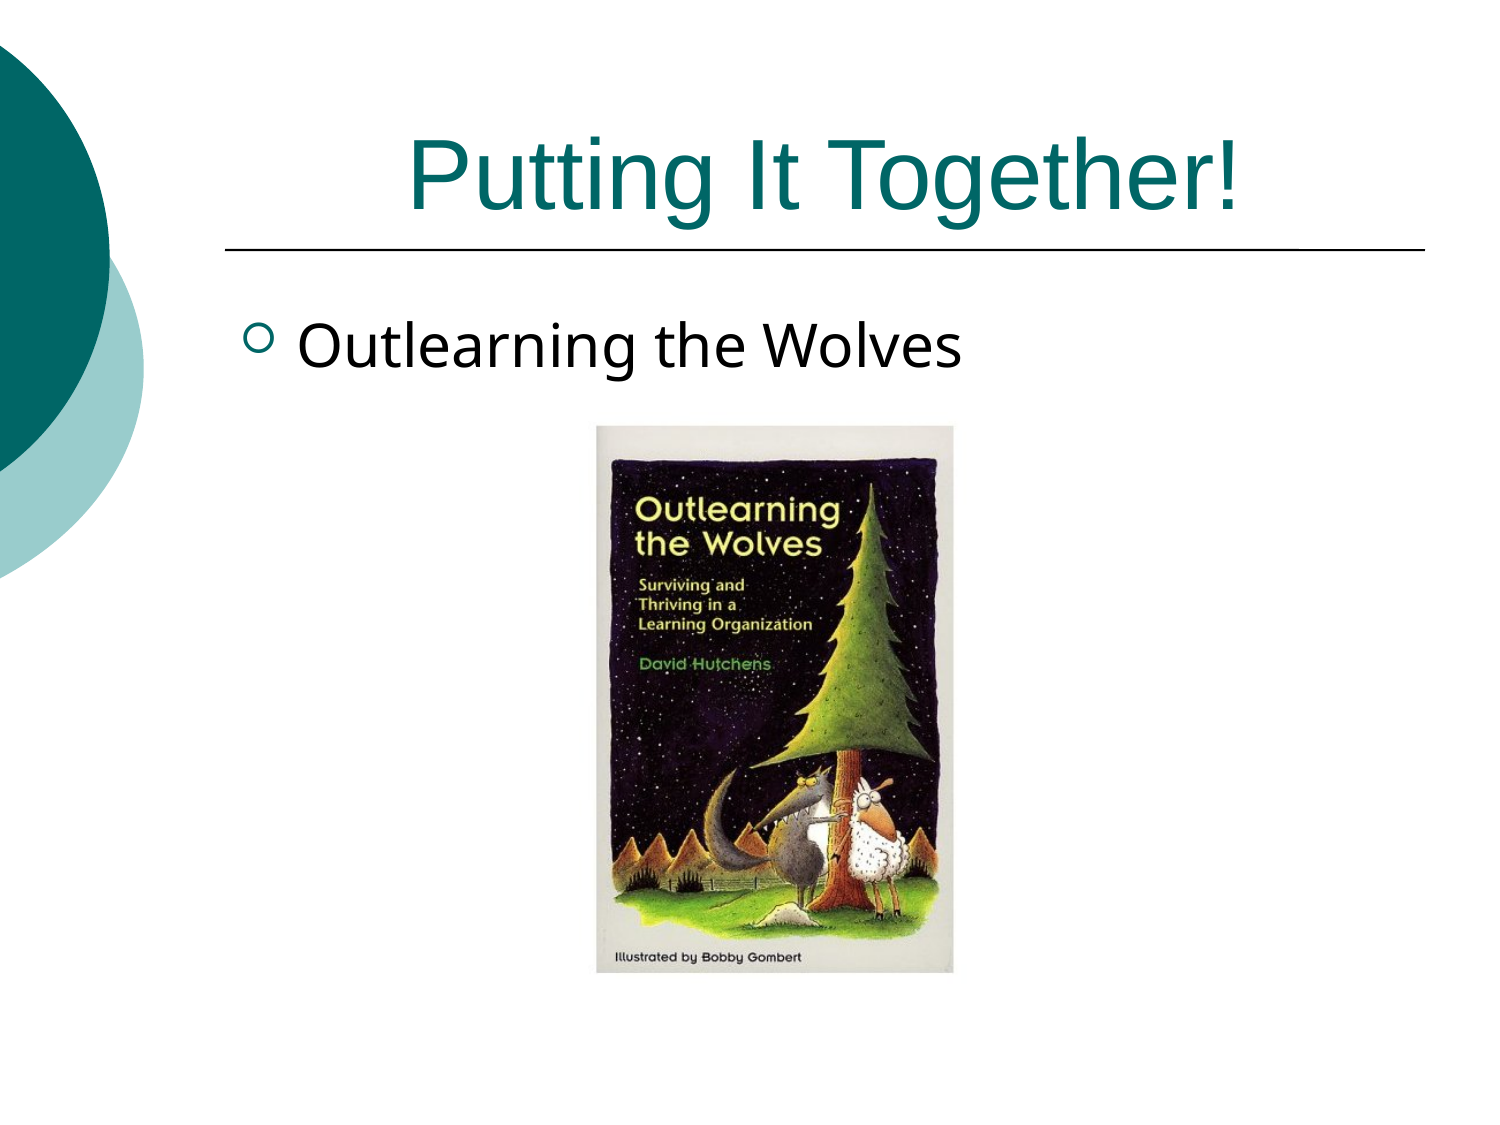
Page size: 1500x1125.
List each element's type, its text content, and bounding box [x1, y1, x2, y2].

list Outlearning the Wolves [224, 299, 1425, 975]
picture [487, 412, 1063, 988]
title Putting It Together! [224, 49, 1425, 238]
